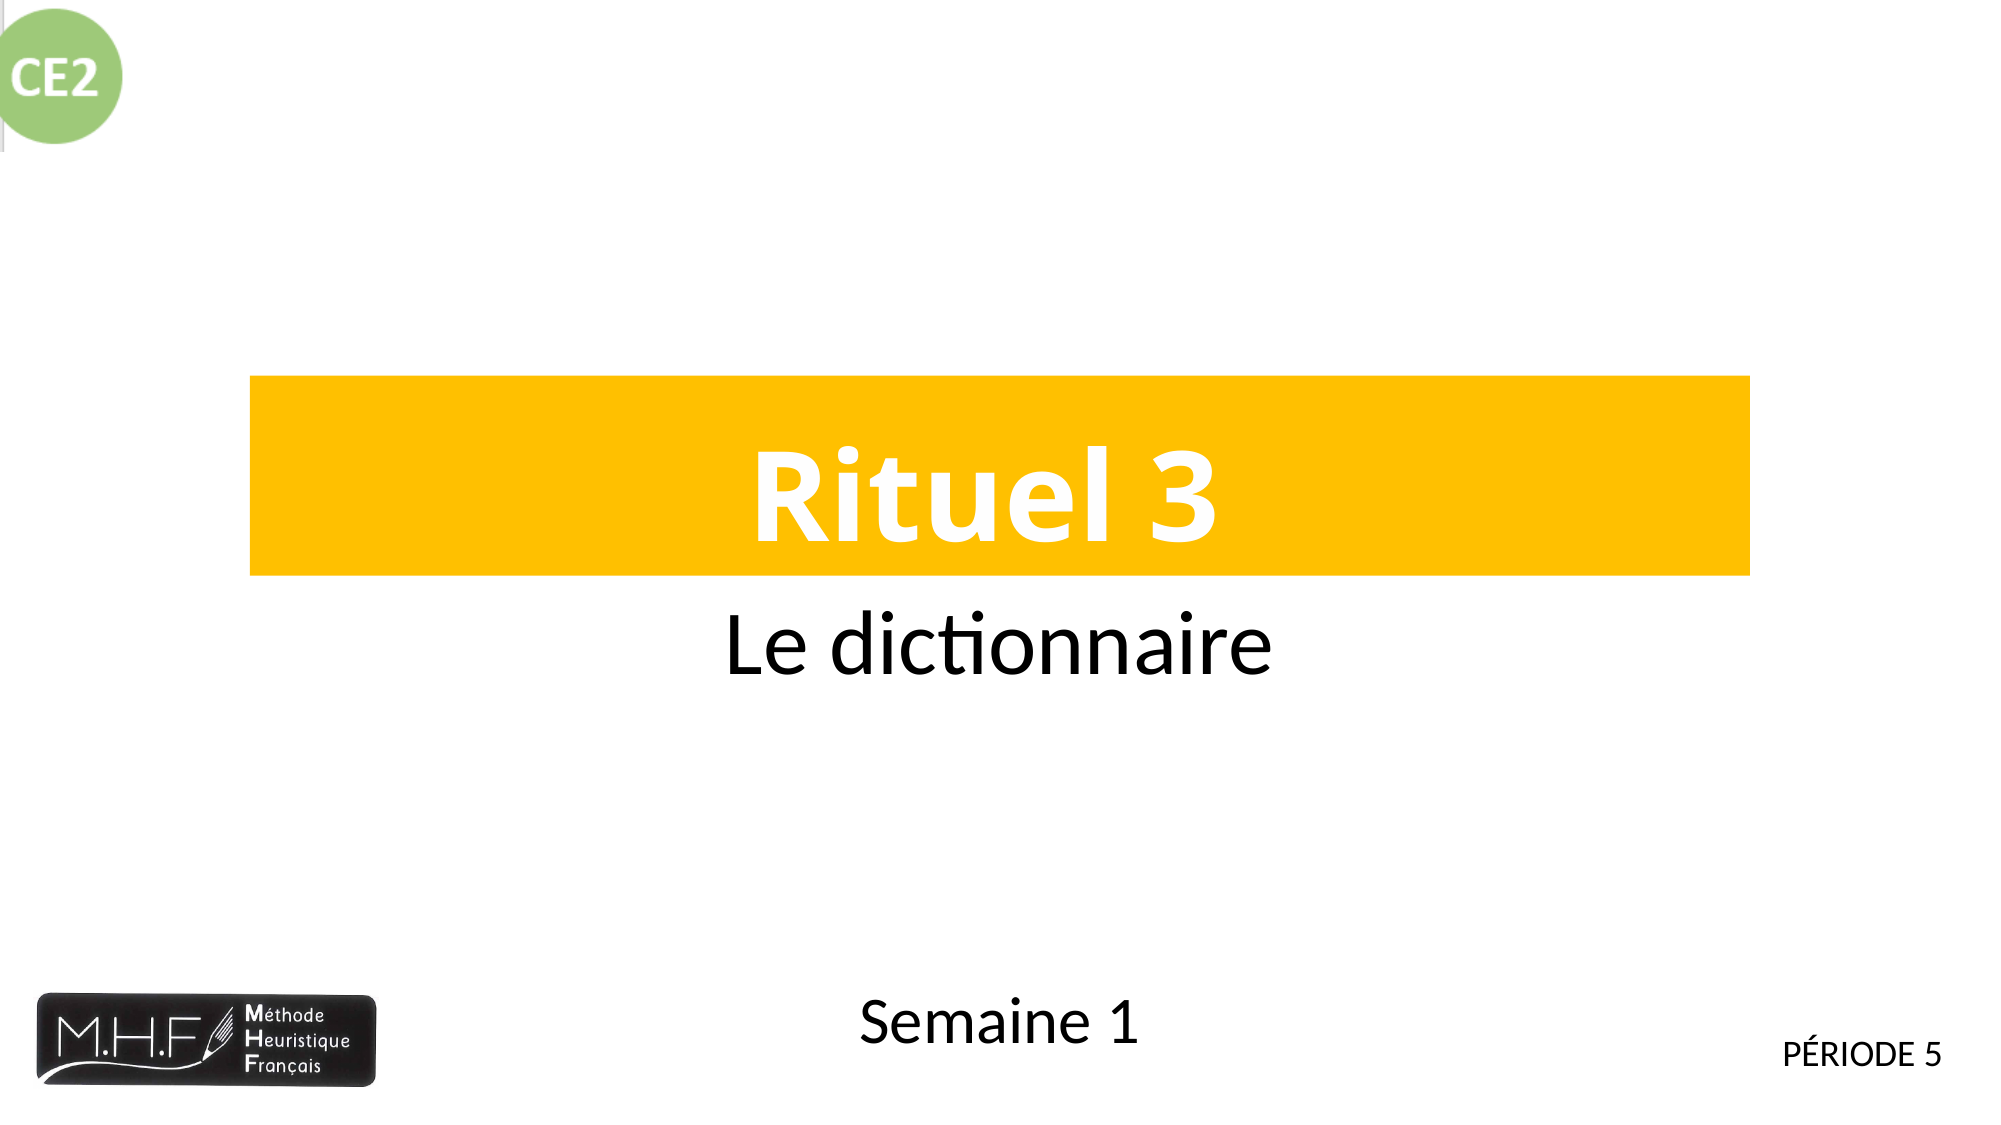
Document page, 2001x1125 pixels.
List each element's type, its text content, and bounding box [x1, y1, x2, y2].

title Rituel 3 [249, 375, 1750, 576]
text_box PÉRIODE 5 [1362, 1021, 1967, 1082]
text_box Semaine 1 [249, 978, 1750, 1081]
picture [0, 0, 131, 152]
subtitle Le dictionnaire [33, 587, 1967, 863]
picture [33, 990, 379, 1089]
